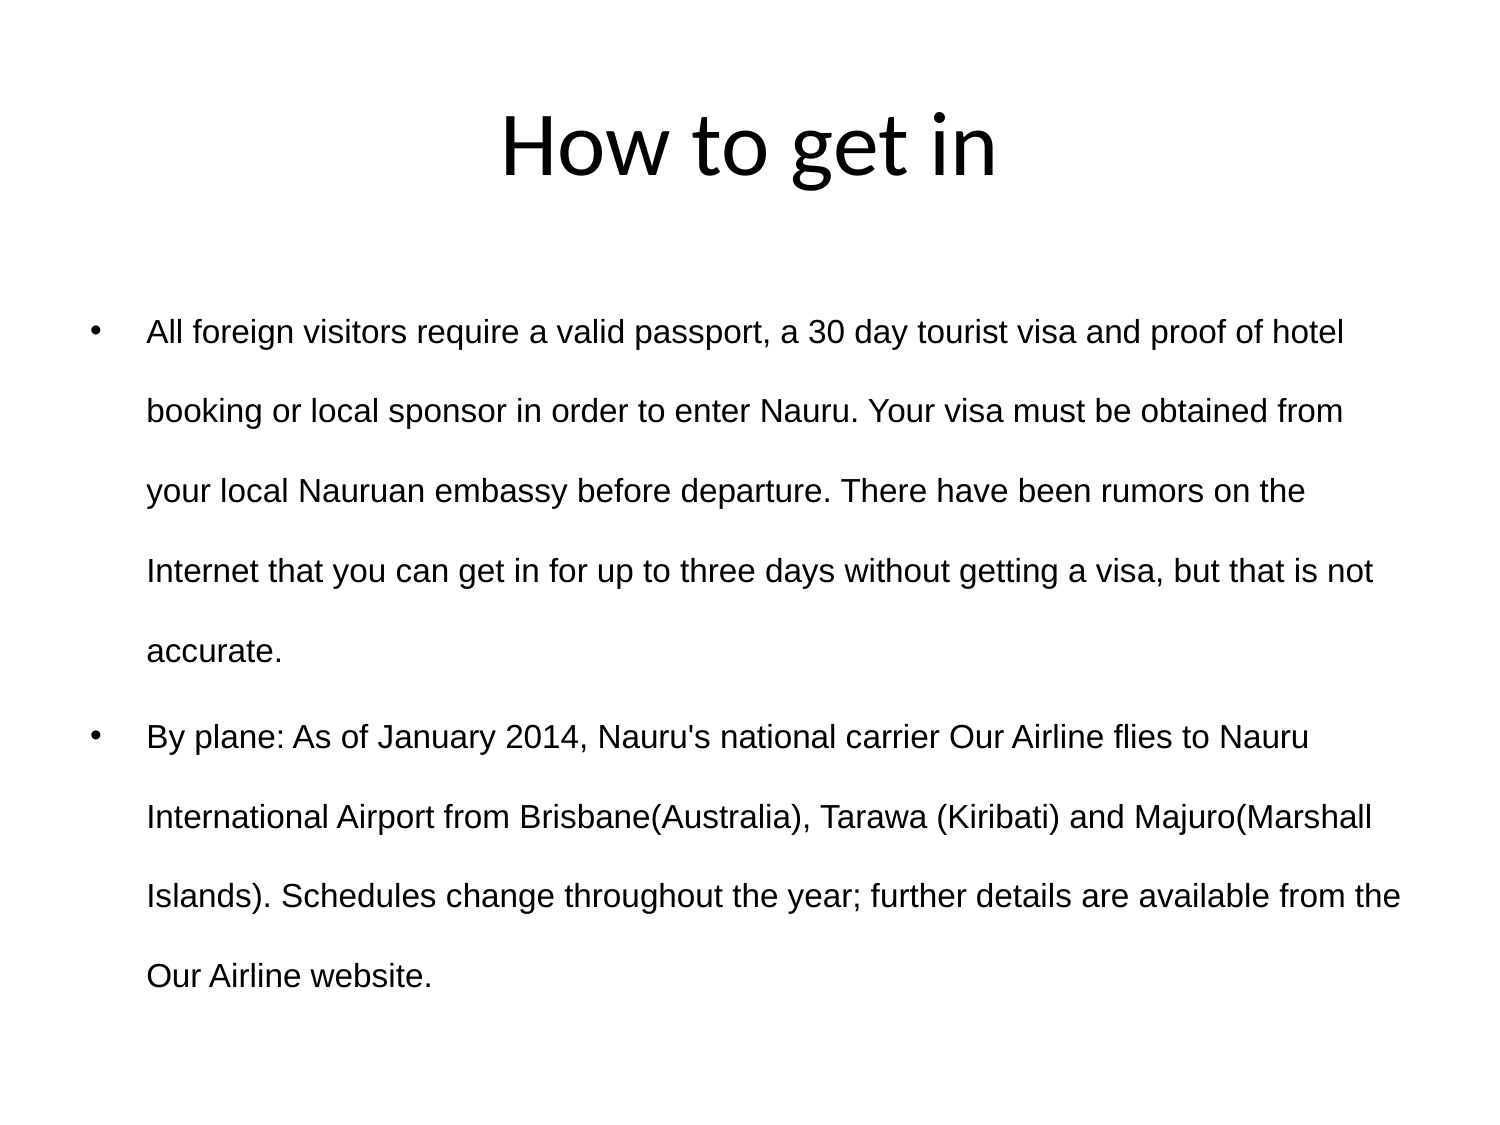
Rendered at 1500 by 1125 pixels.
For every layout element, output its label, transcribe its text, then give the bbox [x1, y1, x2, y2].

title How to get in [75, 45, 1425, 233]
list All foreign visitors require a valid passport, a 30 day tourist visa and proof of hotel booking or local sponsor in order to enter Nauru. Your visa must be obtained from your local Nauruan embassy before departure. There have been rumors on the Internet that you can get in for up to three days without getting a visa, but that is not accurate. By plane: As of January 2014, Nauru's national carrier Our Airline flies to Nauru International Airport from Brisbane(Australia), Tarawa (Kiribati) and Majuro(Marshall Islands). Schedules change throughout the year; further details are available from the Our Airline website. [75, 262, 1425, 1005]
